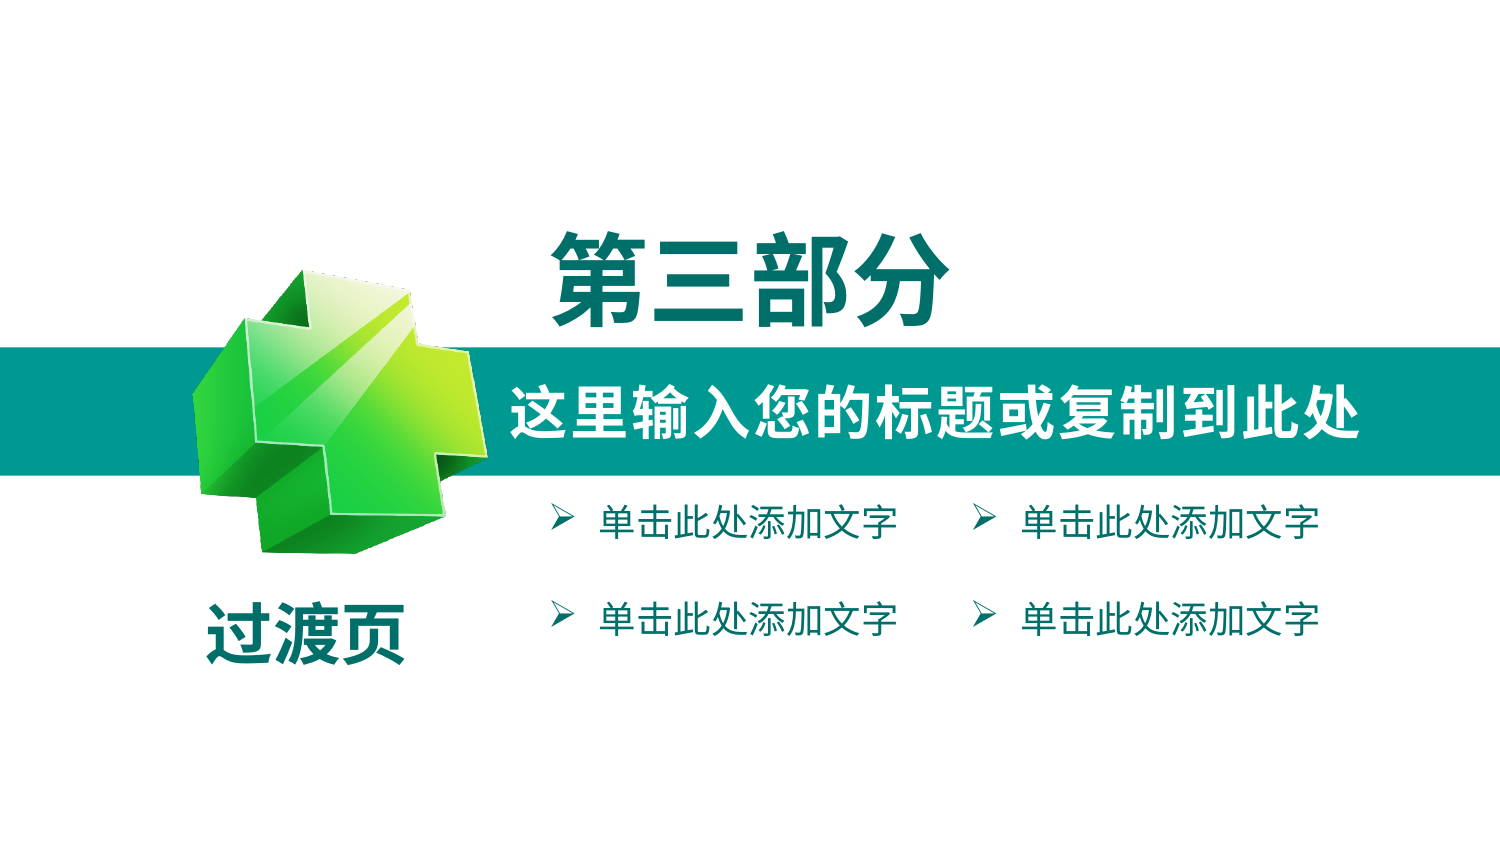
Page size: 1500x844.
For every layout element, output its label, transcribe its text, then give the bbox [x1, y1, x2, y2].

text_box 单击此处添加文字 [969, 582, 1343, 655]
text_box 这里输入您的标题或复制到此处 [493, 345, 1500, 478]
text_box 第三部分 [510, 246, 990, 310]
picture [191, 268, 488, 555]
text_box 这里输入您的标题或复制到此处 [0, 345, 186, 478]
text_box 单击此处添加文字 [548, 582, 921, 655]
text_box 单击此处添加文字 [969, 485, 1343, 558]
text_box 单击此处添加文字 [548, 485, 921, 558]
text_box 过渡页 [197, 596, 417, 668]
